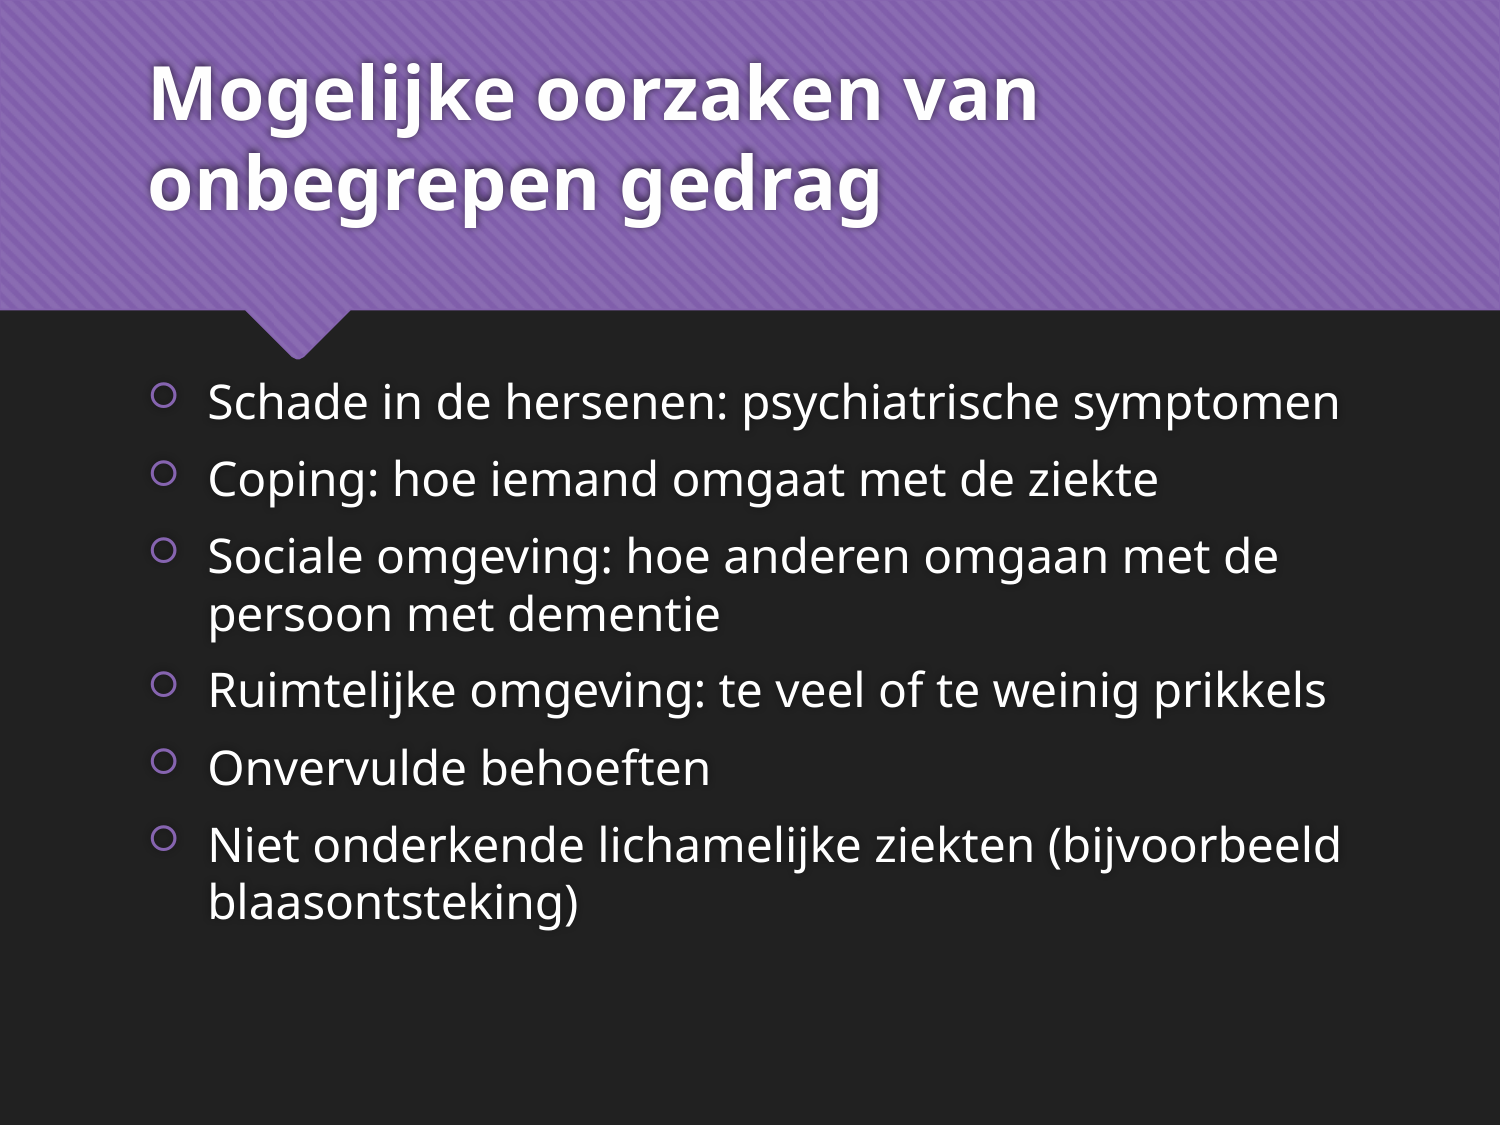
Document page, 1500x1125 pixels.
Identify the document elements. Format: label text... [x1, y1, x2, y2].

list Schade in de hersenen: psychiatrische symptomen Coping: hoe iemand omgaat met de ziekte Sociale omgeving: hoe anderen omgaan met de persoon met dementie Ruimtelijke omgeving: te veel of te weinig prikkels Onvervulde behoeften Niet onderkende lichamelijke ziekten (bijvoorbeeld blaasontsteking) [132, 364, 1368, 962]
title Mogelijke oorzaken van onbegrepen gedrag [132, 73, 1368, 233]
